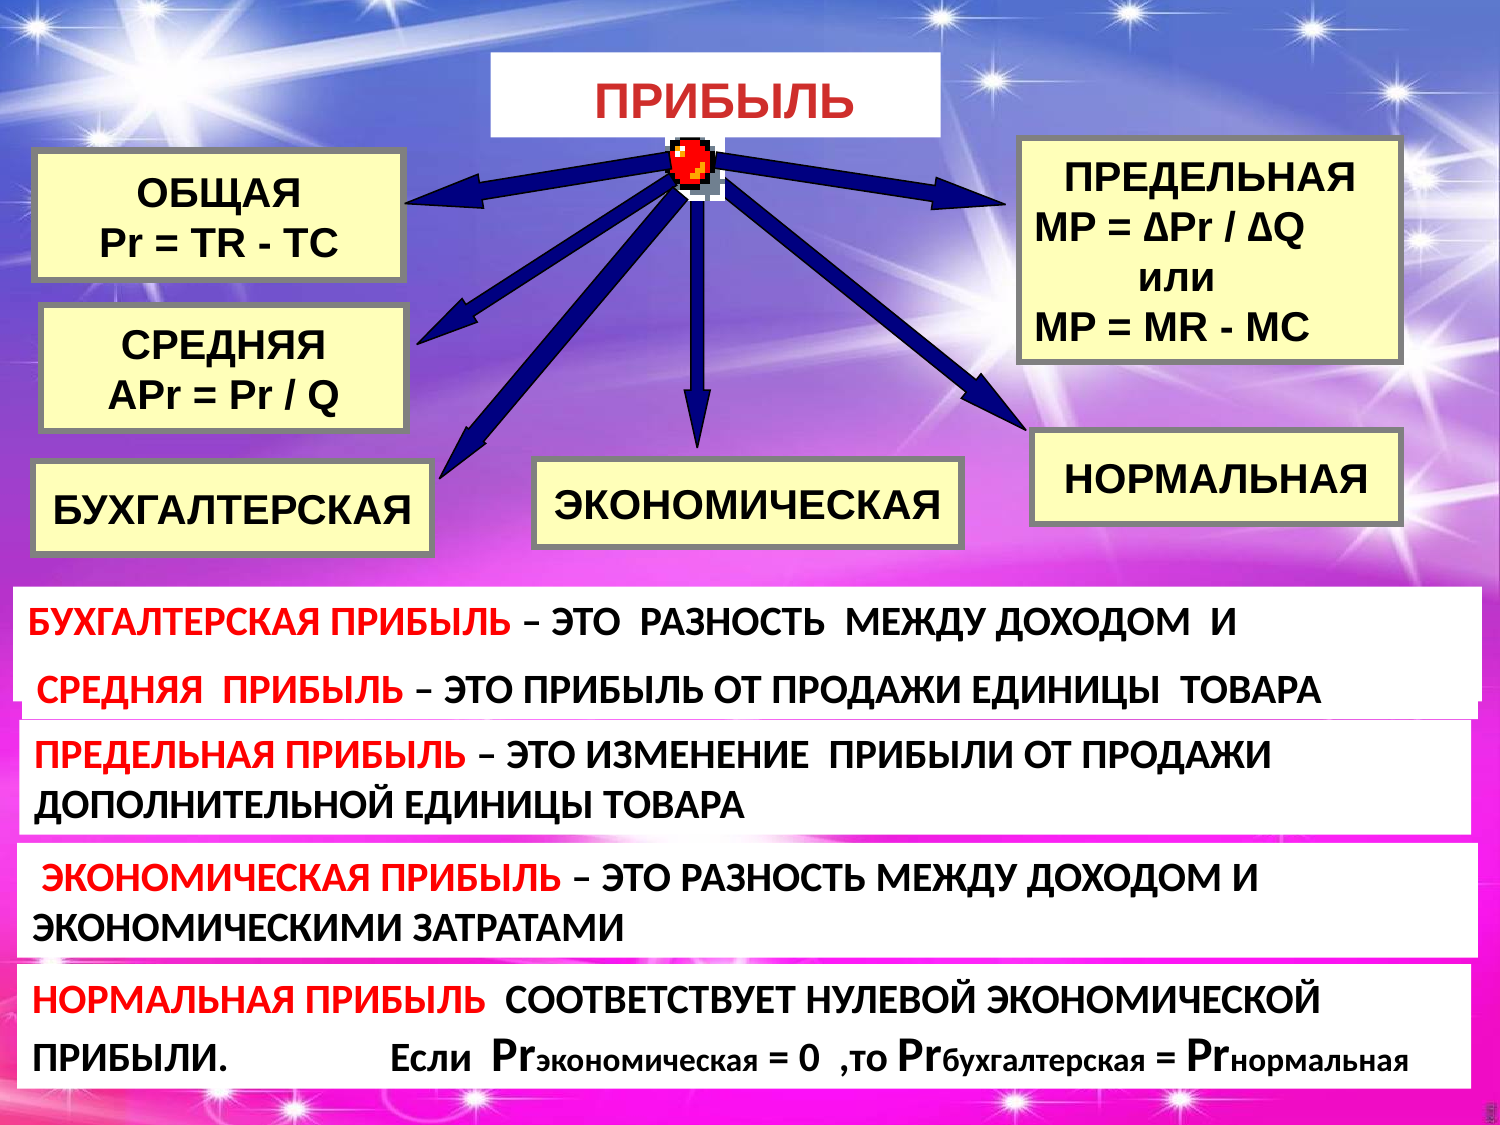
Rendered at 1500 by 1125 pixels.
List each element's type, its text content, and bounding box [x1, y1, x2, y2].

text_box ЭКОНОМИЧЕСКАЯ [534, 458, 962, 548]
text_box [684, 209, 711, 449]
text_box ПРИБЫЛЬ [490, 52, 941, 138]
text_box НОРМАЛЬНАЯ ПРИБЫЛЬ СООТВЕТСТВУЕТ НУЛЕВОЙ ЭКОНОМИЧЕСКОЙ ПРИБЫЛИ. Если Prэкономическая = 0 ,то Prбухгалтерская = Prнормальная [17, 964, 1472, 1089]
text_box ПРЕДЕЛЬНАЯ MP = ∆Pr / ∆Q или MP = MR - MC [1019, 137, 1402, 363]
text_box [404, 153, 660, 209]
text_box ЭКОНОМИЧЕСКАЯ ПРИБЫЛЬ – ЭТО РАЗНОСТЬ МЕЖДУ ДОХОДОМ И ЭКОНОМИЧЕСКИМИ ЗАТРАТАМИ [17, 842, 1478, 958]
text_box ОБЩАЯ Pr = TR - TC [34, 150, 404, 281]
picture [0, 0, 1500, 1125]
text_box СРЕДНЯЯ ПРИБЫЛЬ – ЭТО ПРИБЫЛЬ ОТ ПРОДАЖИ ЕДИНИЦЫ ТОВАРА [22, 654, 1478, 720]
text_box БУХГАЛТЕРСКАЯ [33, 460, 432, 555]
text_box НОРМАЛЬНАЯ [1032, 429, 1402, 524]
text_box [729, 154, 1006, 210]
text_box БУХГАЛТЕРСКАЯ ПРИБЫЛЬ – ЭТО РАЗНОСТЬ МЕЖДУ ДОХОДОМ И ЗАТРАТАМИ [13, 586, 1482, 702]
text_box [416, 179, 660, 345]
text_box [439, 202, 680, 479]
text_box СРЕДНЯЯ APr = Pr / Q [40, 304, 407, 431]
text_box [729, 180, 1027, 431]
text_box ПРЕДЕЛЬНАЯ ПРИБЫЛЬ – ЭТО ИЗМЕНЕНИЕ ПРИБЫЛИ ОТ ПРОДАЖИ ДОПОЛНИТЕЛЬНОЙ ЕДИНИЦЫ ТОВАРА [19, 719, 1472, 835]
